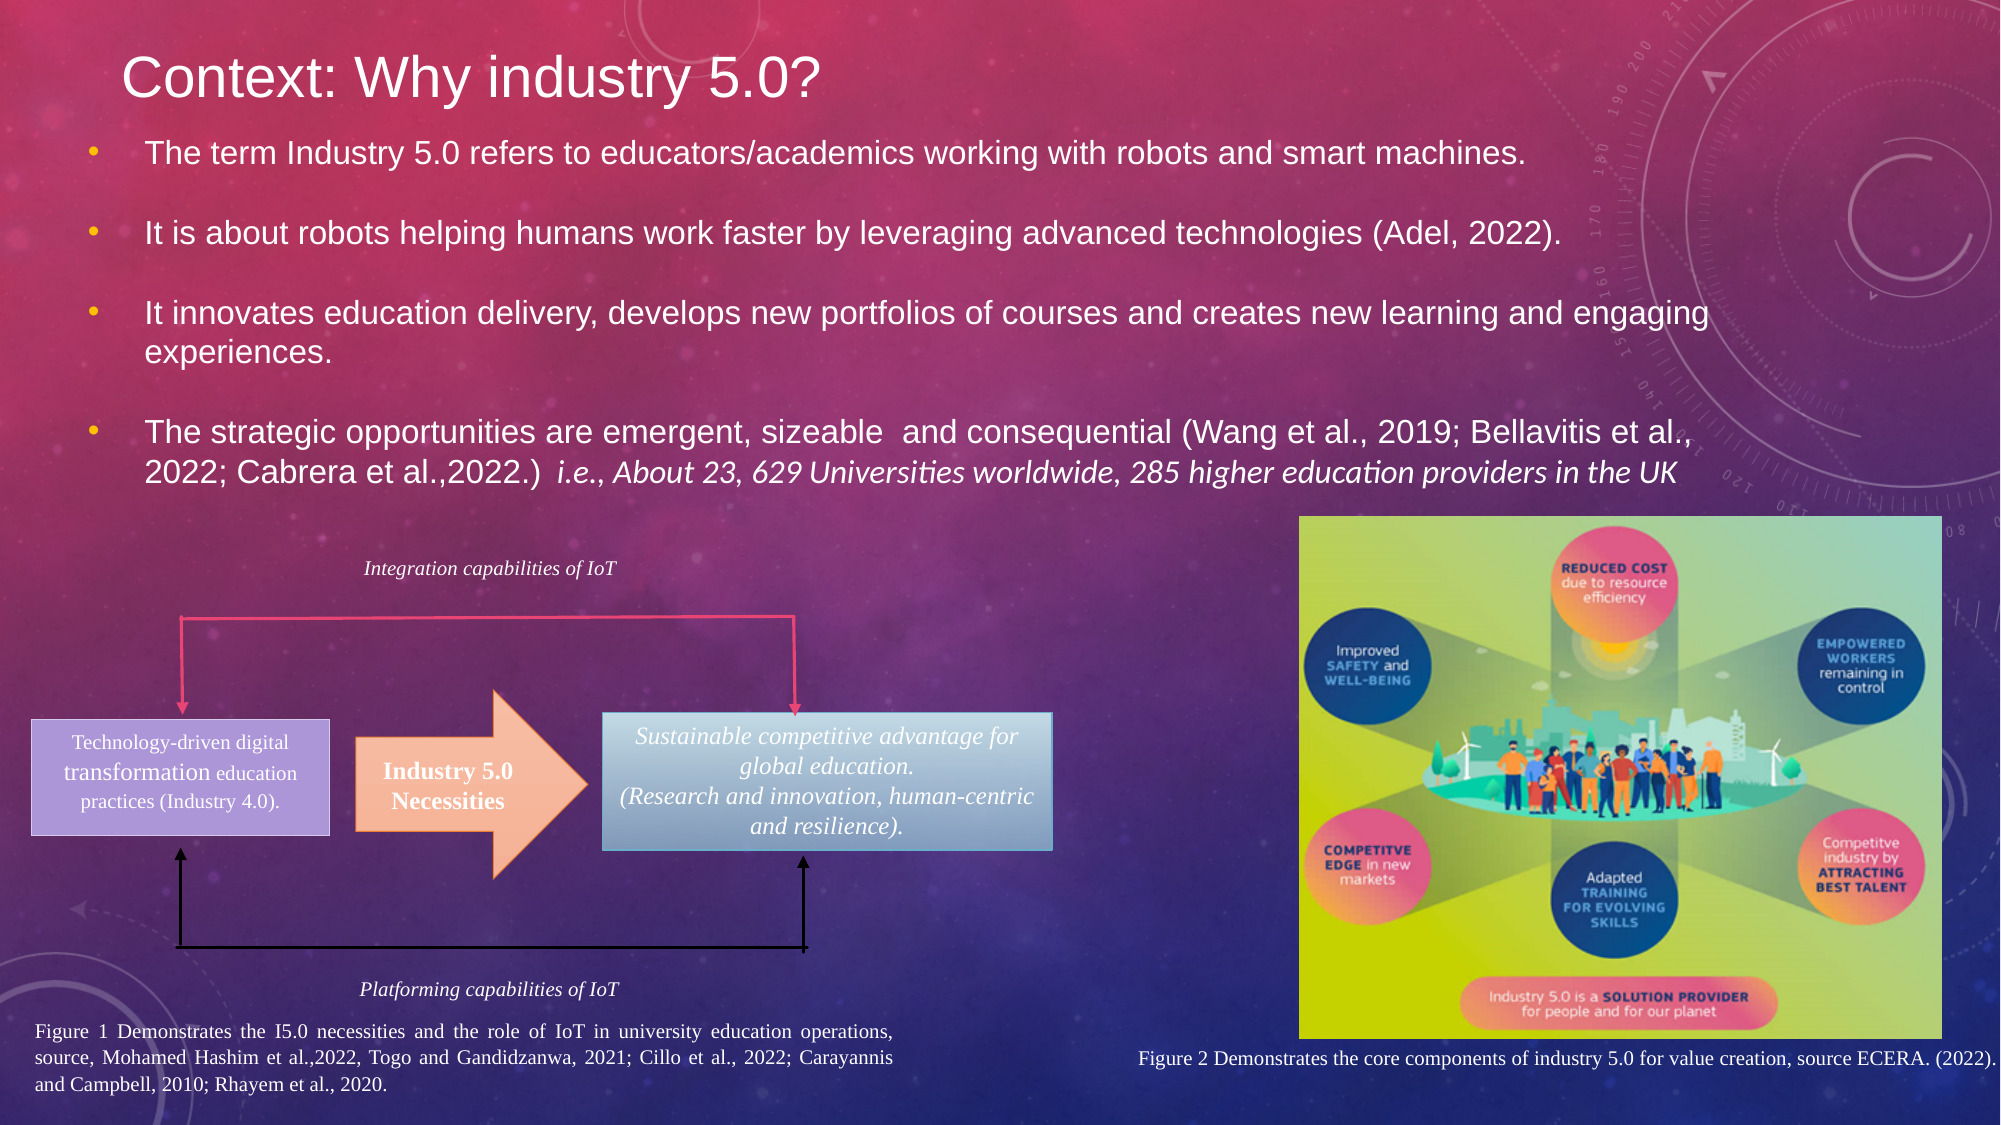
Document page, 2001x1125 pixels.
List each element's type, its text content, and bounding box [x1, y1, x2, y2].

text_box Figure 1 Demonstrates the I5.0 necessities and the role of IoT in university education operations, source, Mohamed Hashim et al.,2022, Togo and Gandidzanwa, 2021; Cillo et al., 2022; Carayannis and Campbell, 2010; Rhayem et al., 2020. [20, 1008, 909, 1103]
text_box The term Industry 5.0 refers to educators/academics working with robots and smart machines. It is about robots helping humans work faster by leveraging advanced technologies (Adel, 2022). It innovates education delivery, develops new portfolios of courses and creates new learning and engaging experiences. The strategic opportunities are emergent, sizeable and consequential (Wang et al., 2019; Bellavitis et al., 2022; Cabrera et al.,2022.) i.e., About 23, 629 Universities worldwide, 285 higher education providers in the UK [73, 123, 1744, 498]
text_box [31, 544, 1053, 1025]
text_box Context: Why industry 5.0? [59, 31, 1060, 117]
text_box Figure 2 Demonstrates the core components of industry 5.0 for value creation, source ECERA. (2022). [1123, 1035, 2000, 1077]
picture [0, 0, 2001, 1125]
